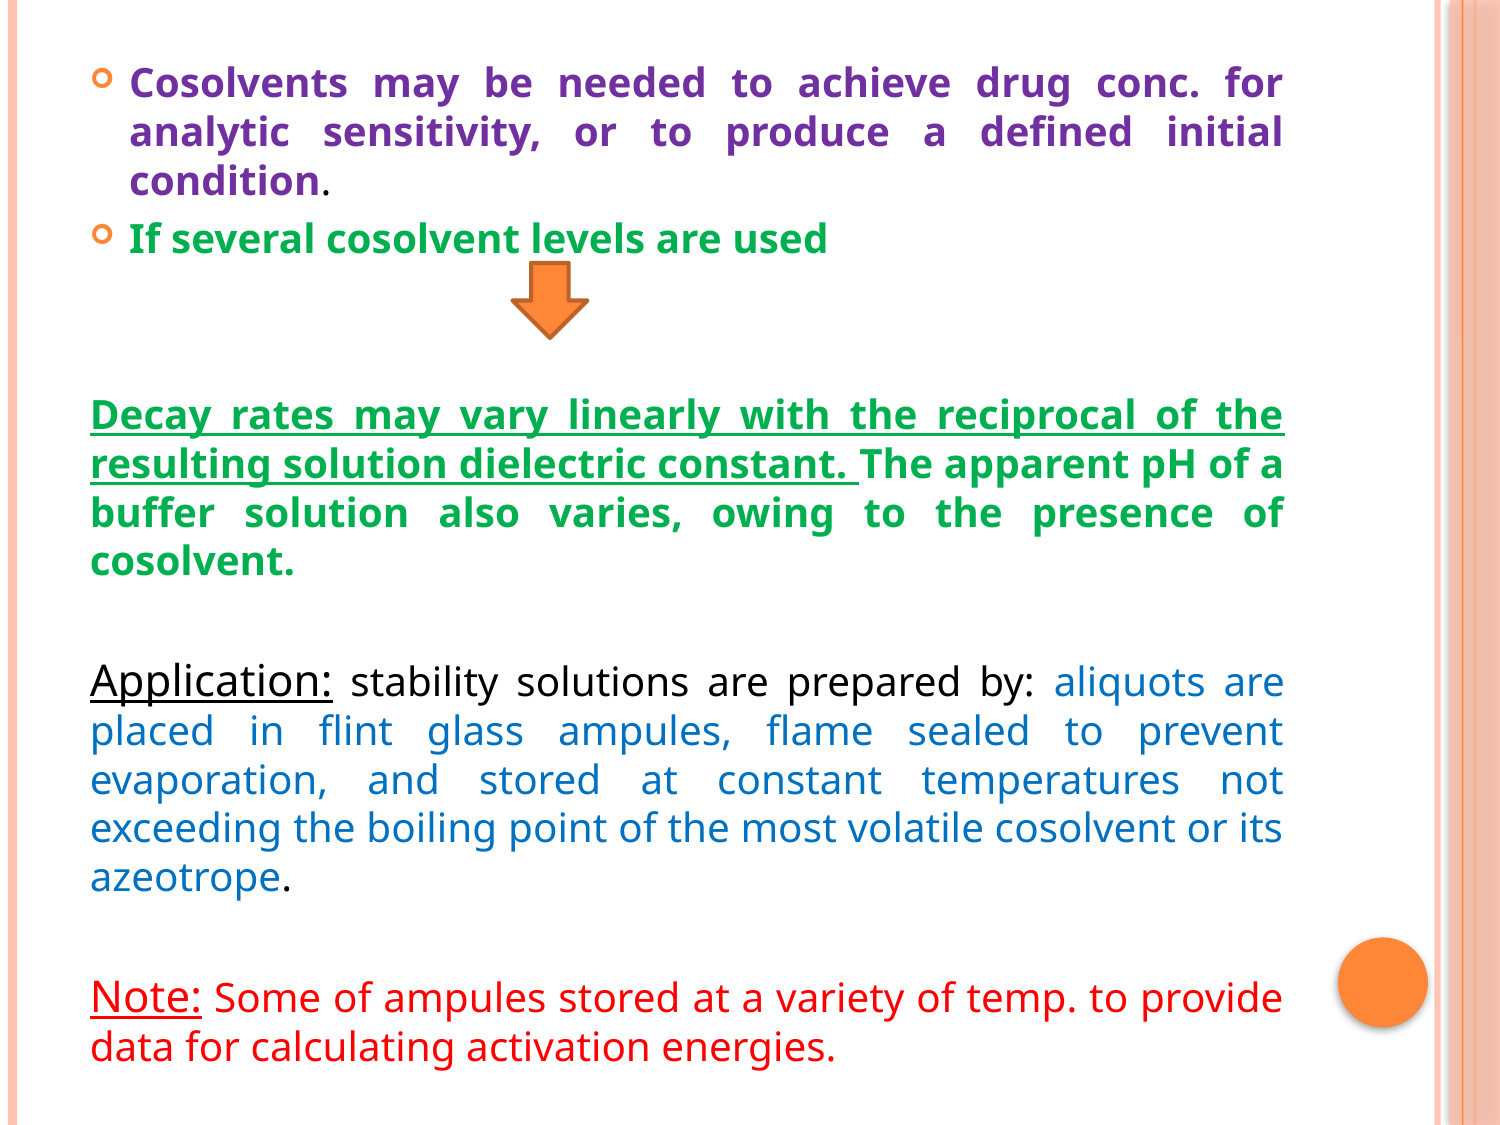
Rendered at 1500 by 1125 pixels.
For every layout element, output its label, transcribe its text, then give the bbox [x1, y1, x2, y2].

list Cosolvents may be needed to achieve drug conc. for analytic sensitivity, or to produce a defined initial condition. If several cosolvent levels are used Decay rates may vary linearly with the reciprocal of the resulting solution dielectric constant. The apparent pH of a buffer solution also varies, owing to the presence of cosolvent. Application: stability solutions are prepared by: aliquots are placed in flint glass ampules, flame sealed to prevent evaporation, and stored at constant temperatures not exceeding the boiling point of the most volatile cosolvent or its azeotrope. Note: Some of ampules stored at a variety of temp. to provide data for calculating activation energies. [75, 50, 1300, 1088]
text_box [510, 260, 590, 341]
